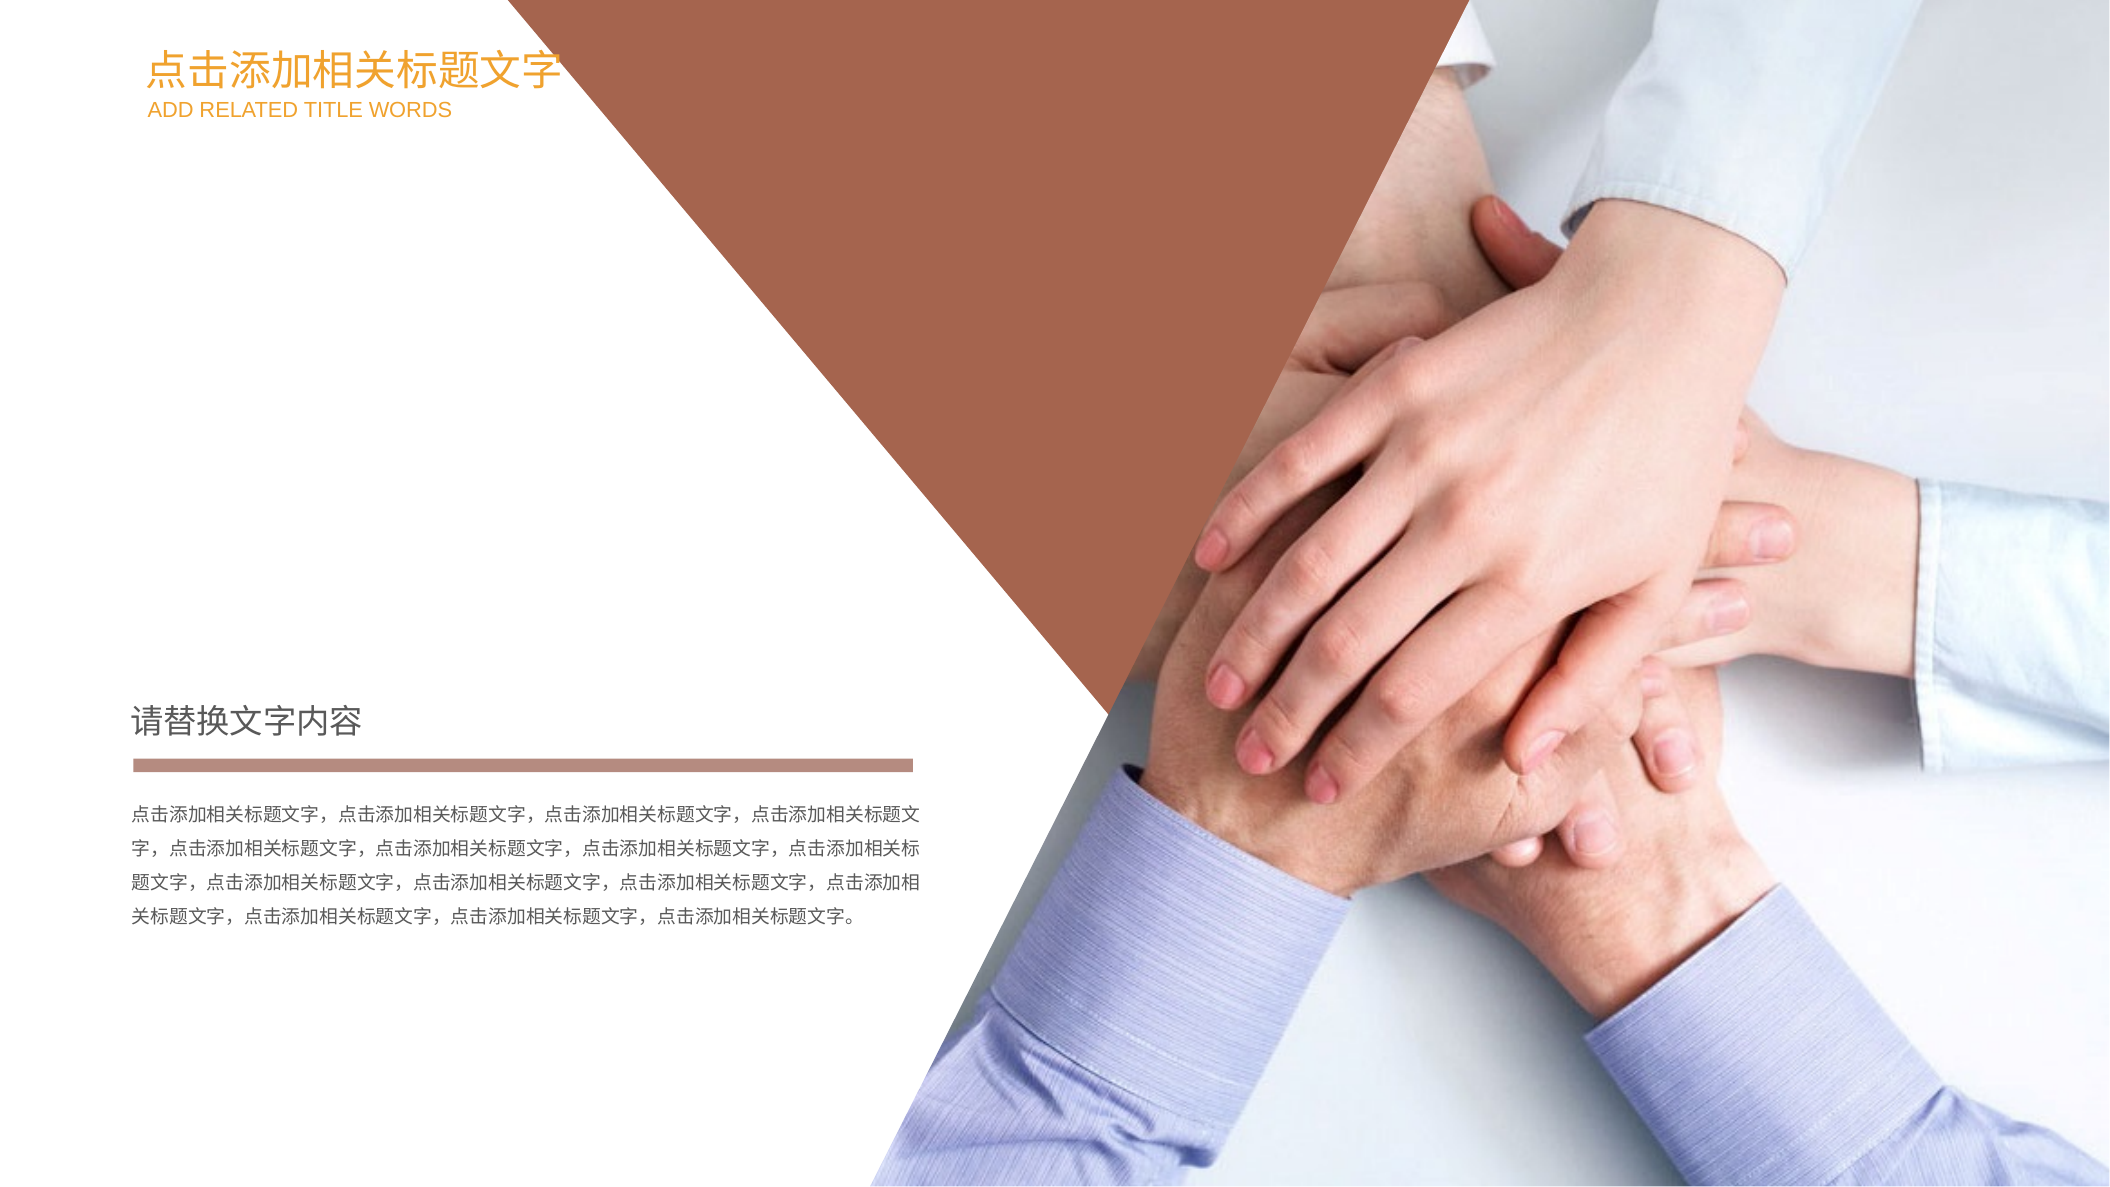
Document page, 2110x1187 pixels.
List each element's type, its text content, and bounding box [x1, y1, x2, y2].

text_box [870, 0, 2110, 1187]
text_box ADD RELATED TITLE WORDS [147, 96, 453, 123]
text_box [507, 0, 1469, 714]
text_box 点击添加相关标题文字 [145, 43, 564, 95]
text_box [132, 758, 914, 773]
text_box 请替换文字内容 [115, 692, 393, 748]
text_box 点击添加相关标题文字，点击添加相关标题文字，点击添加相关标题文字，点击添加相关标题文字，点击添加相关标题文字，点击添加相关标题文字，点击添加相关标题文字，点击添加相关标题文字，点击添加相关标题文字，点击添加相关标题文字，点击添加相关标题文字，点击添加相关标题文字，点击添加相关标题文字，点击添加相关标题文字，点击添加相关标题文字。 [116, 784, 936, 935]
